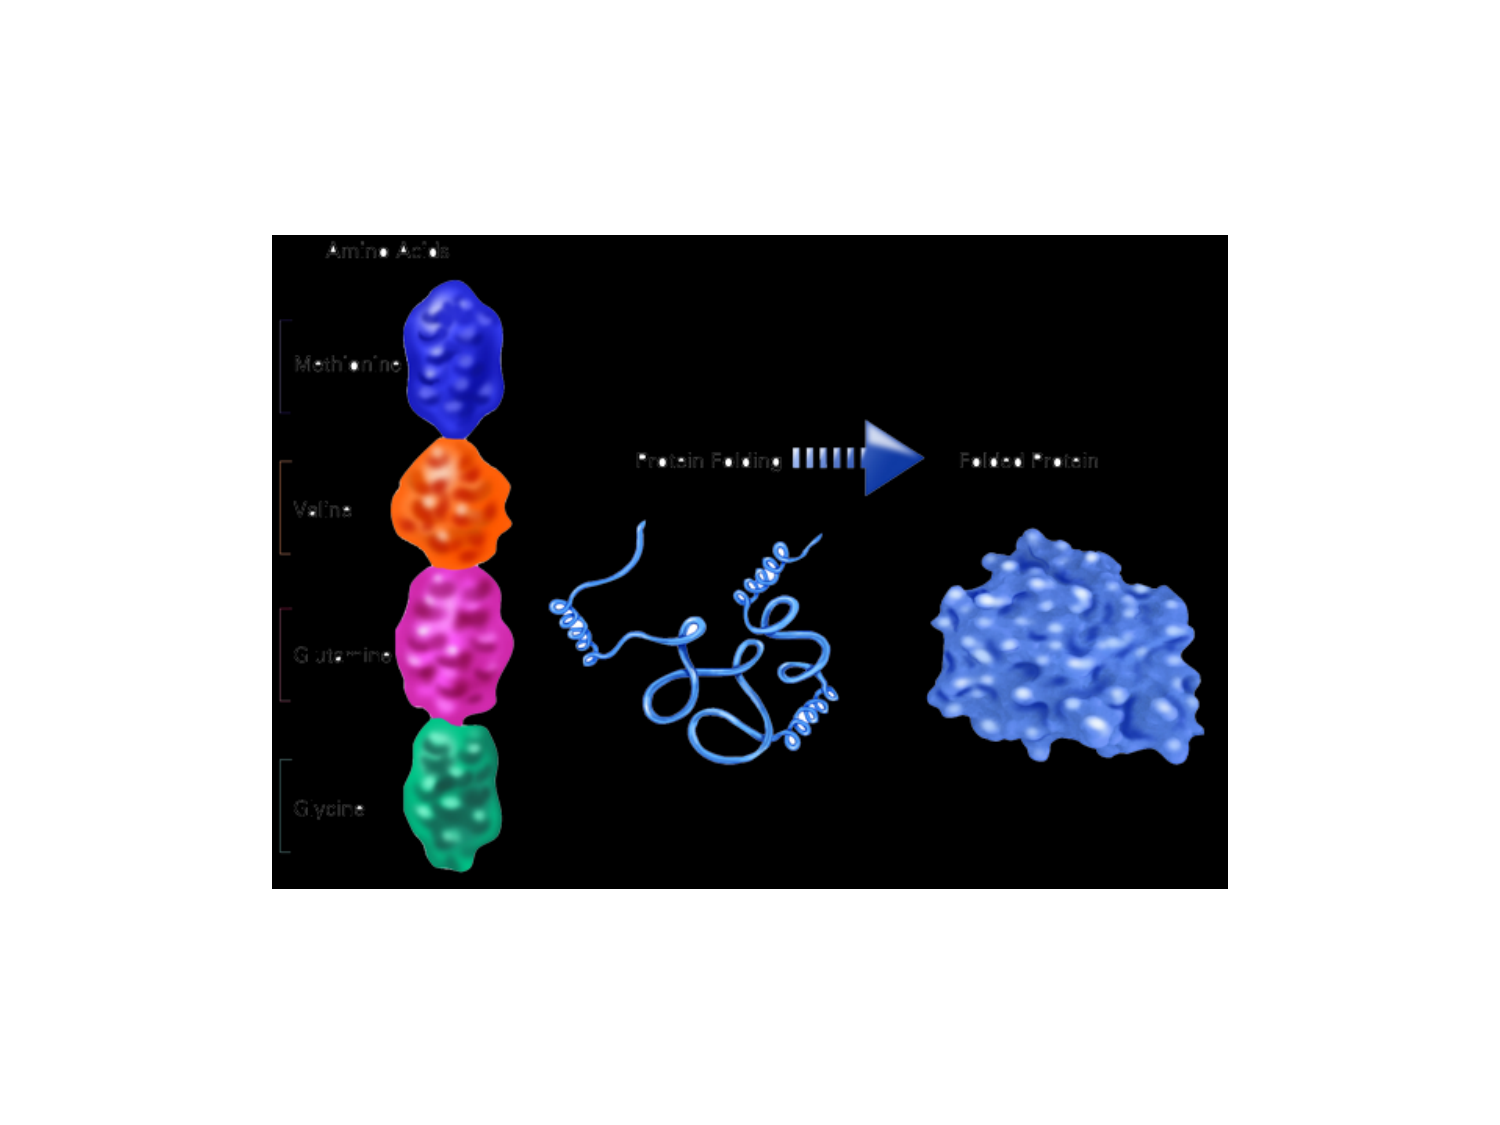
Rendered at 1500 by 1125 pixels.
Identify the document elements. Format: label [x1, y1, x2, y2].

picture [272, 235, 1228, 890]
